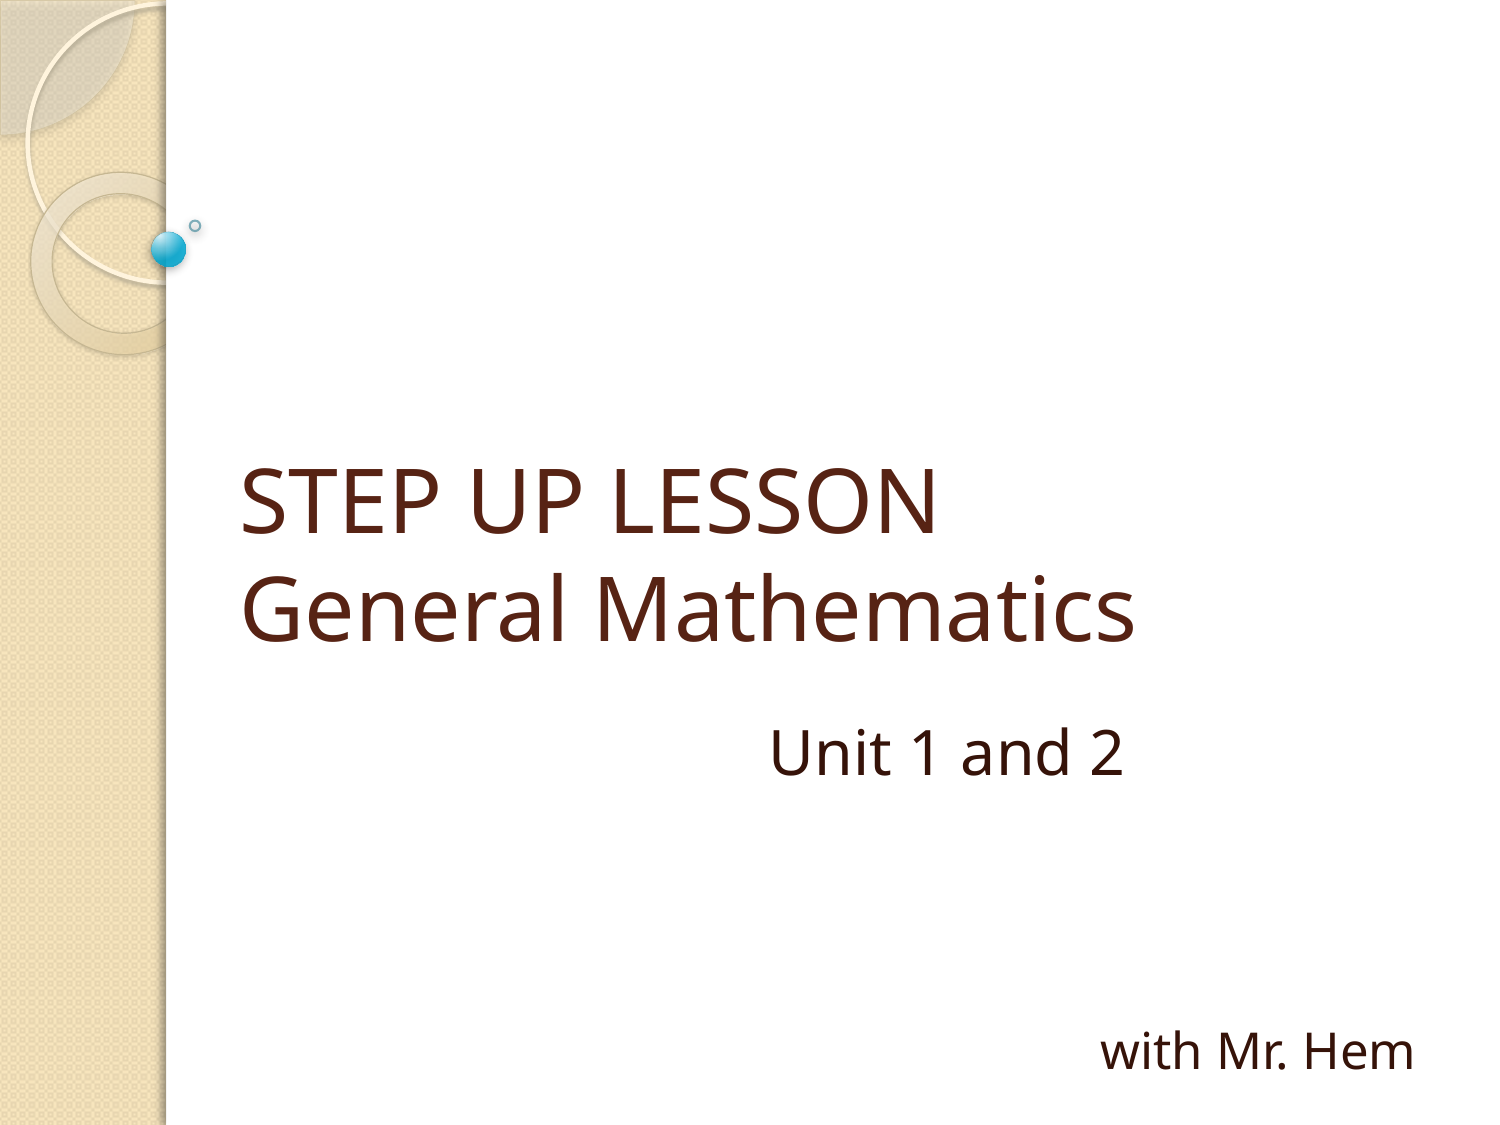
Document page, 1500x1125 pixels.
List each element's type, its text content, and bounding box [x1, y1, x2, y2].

title STEP UP LESSON General Mathematics [225, 425, 1440, 667]
subtitle Unit 1 and 2 with Mr. Hem [750, 712, 1500, 1088]
